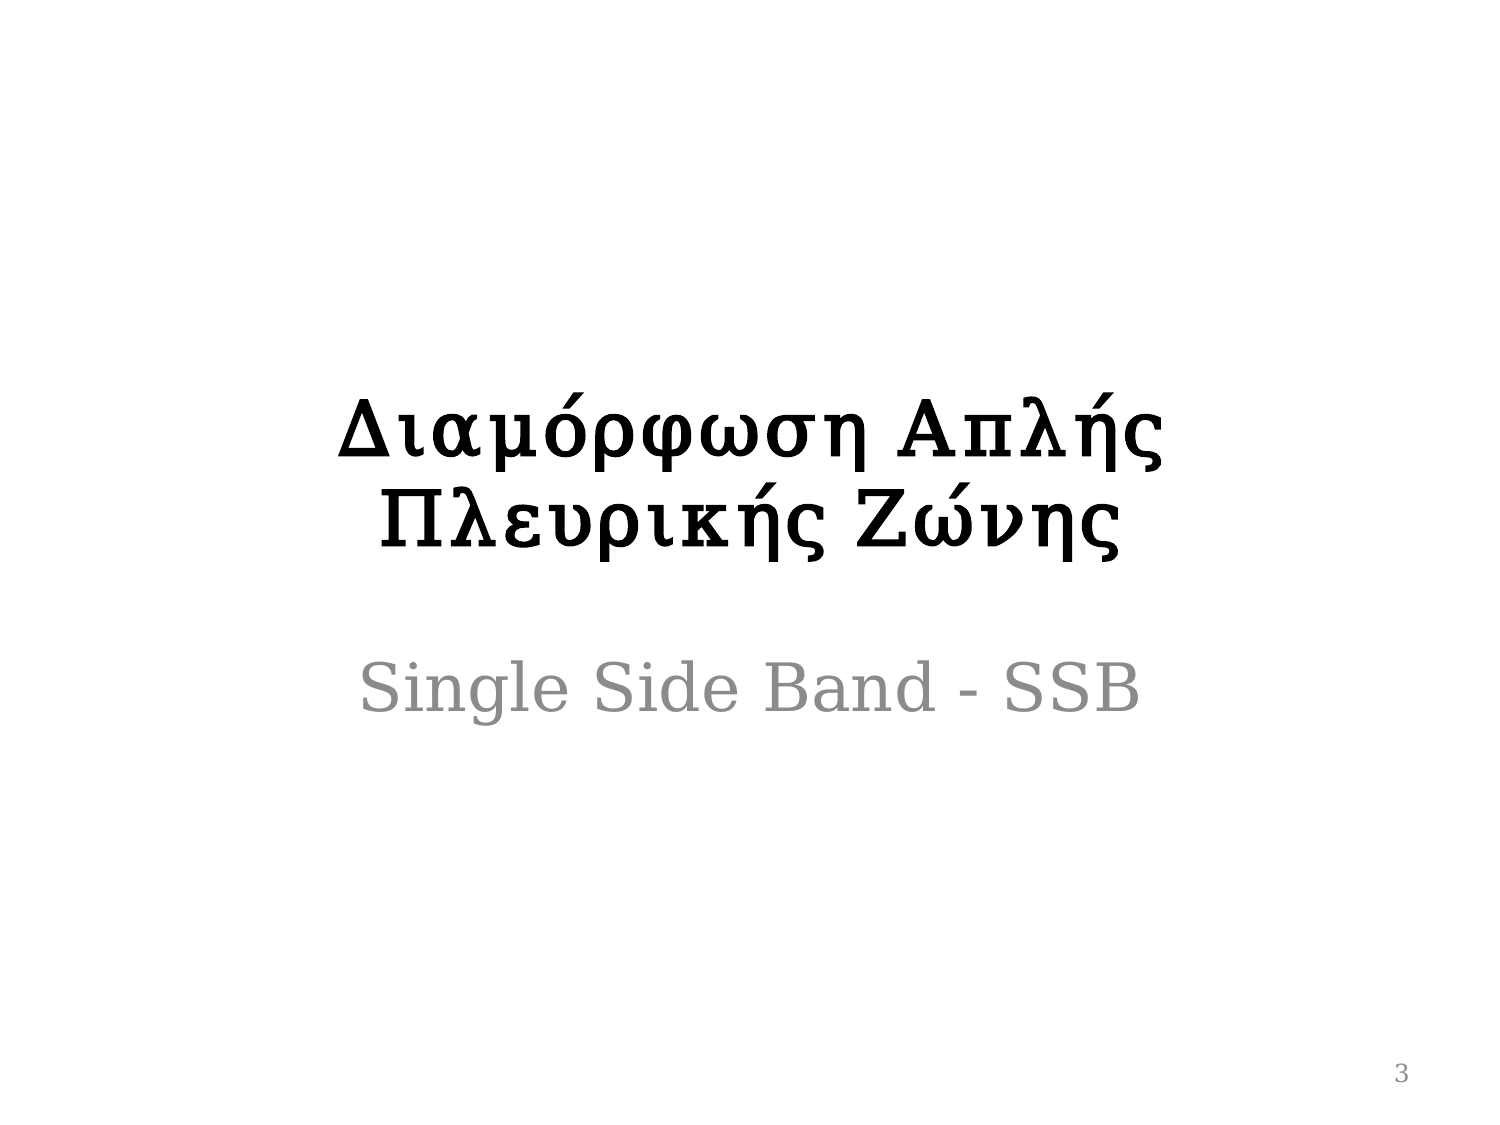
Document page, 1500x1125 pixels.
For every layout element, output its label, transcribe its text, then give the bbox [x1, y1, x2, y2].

title Διαμόρφωση Απλής Πλευρικής Ζώνης [112, 349, 1388, 591]
subtitle Single Side Band - SSB [225, 637, 1275, 925]
slide_number 3 [1074, 1042, 1425, 1103]
